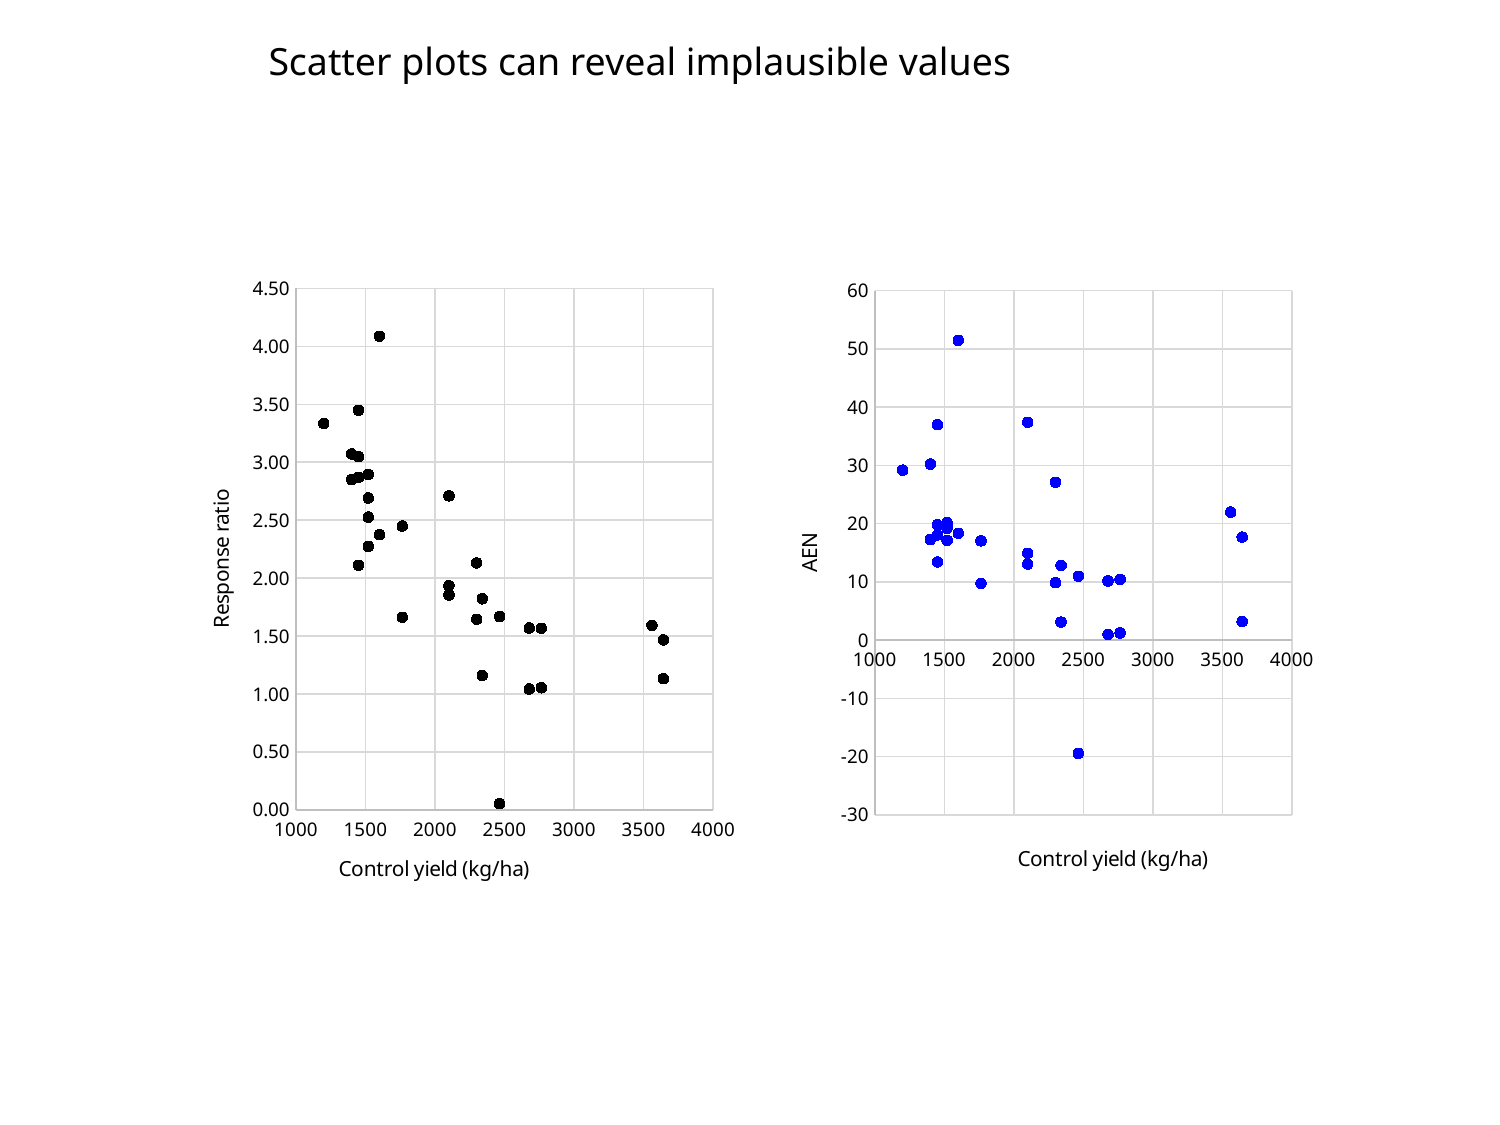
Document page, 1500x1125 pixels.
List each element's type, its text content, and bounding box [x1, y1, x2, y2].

text_box Scatter plots can reveal implausible values [253, 30, 1447, 91]
chart [194, 264, 751, 893]
chart [773, 266, 1330, 895]
